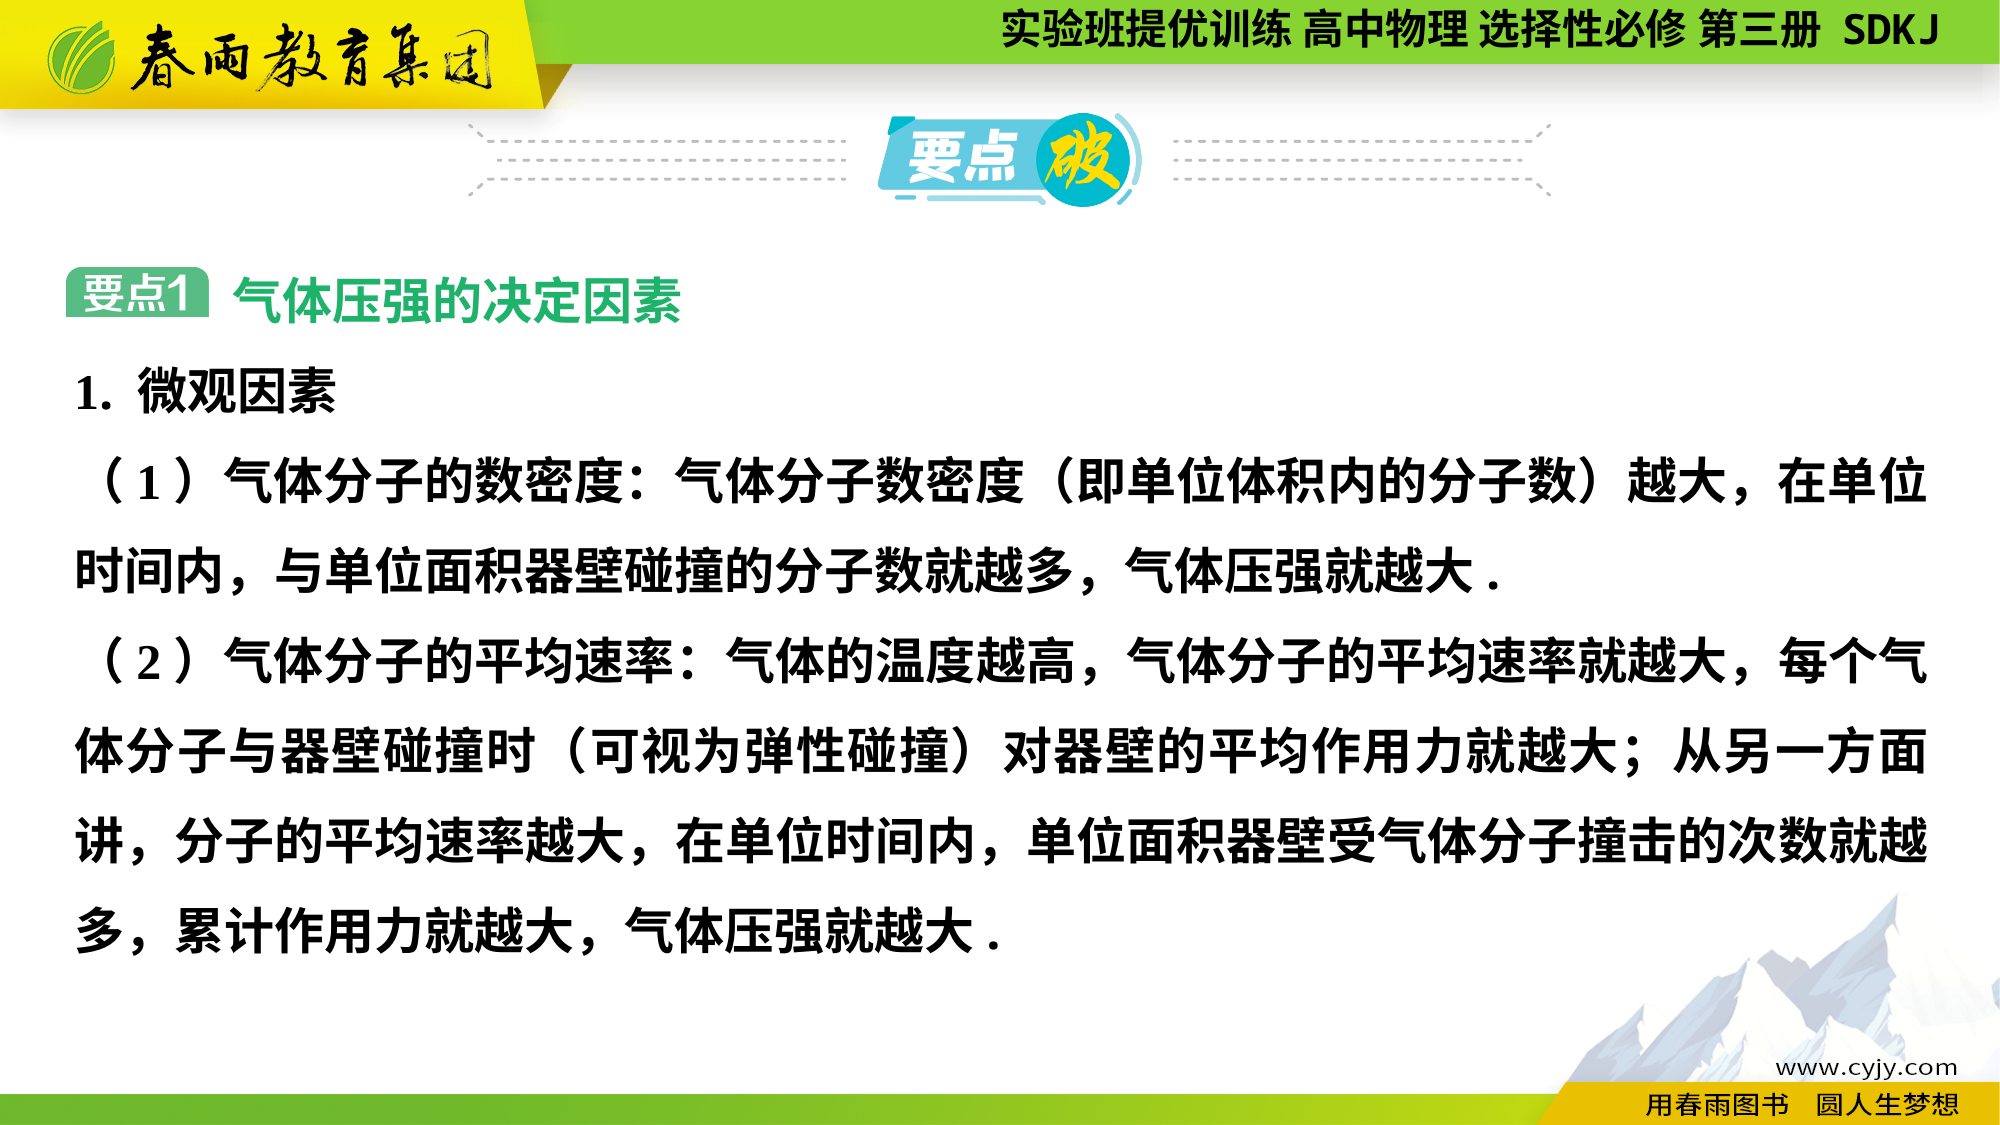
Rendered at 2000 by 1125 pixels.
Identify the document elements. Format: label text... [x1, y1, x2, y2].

picture [0, 0, 2000, 1125]
list 气体压强的决定因素 1. 微观因素 （1）气体分子的数密度：气体分子数密度（即单位体积内的分子数）越大，在单位时间内，与单位面积器壁碰撞的分子数就越多，气体压强就越大. （2）气体分子的平均速率：气体的温度越高，气体分子的平均速率就越大，每个气体分子与器壁碰撞时（可视为弹性碰撞）对器壁的平均作用力就越大；从另一方面讲，分子的平均速率越大，在单位时间内，单位面积器壁受气体分子撞击的次数就越多，累计作用力就越大，气体压强就越大. [59, 232, 1944, 975]
